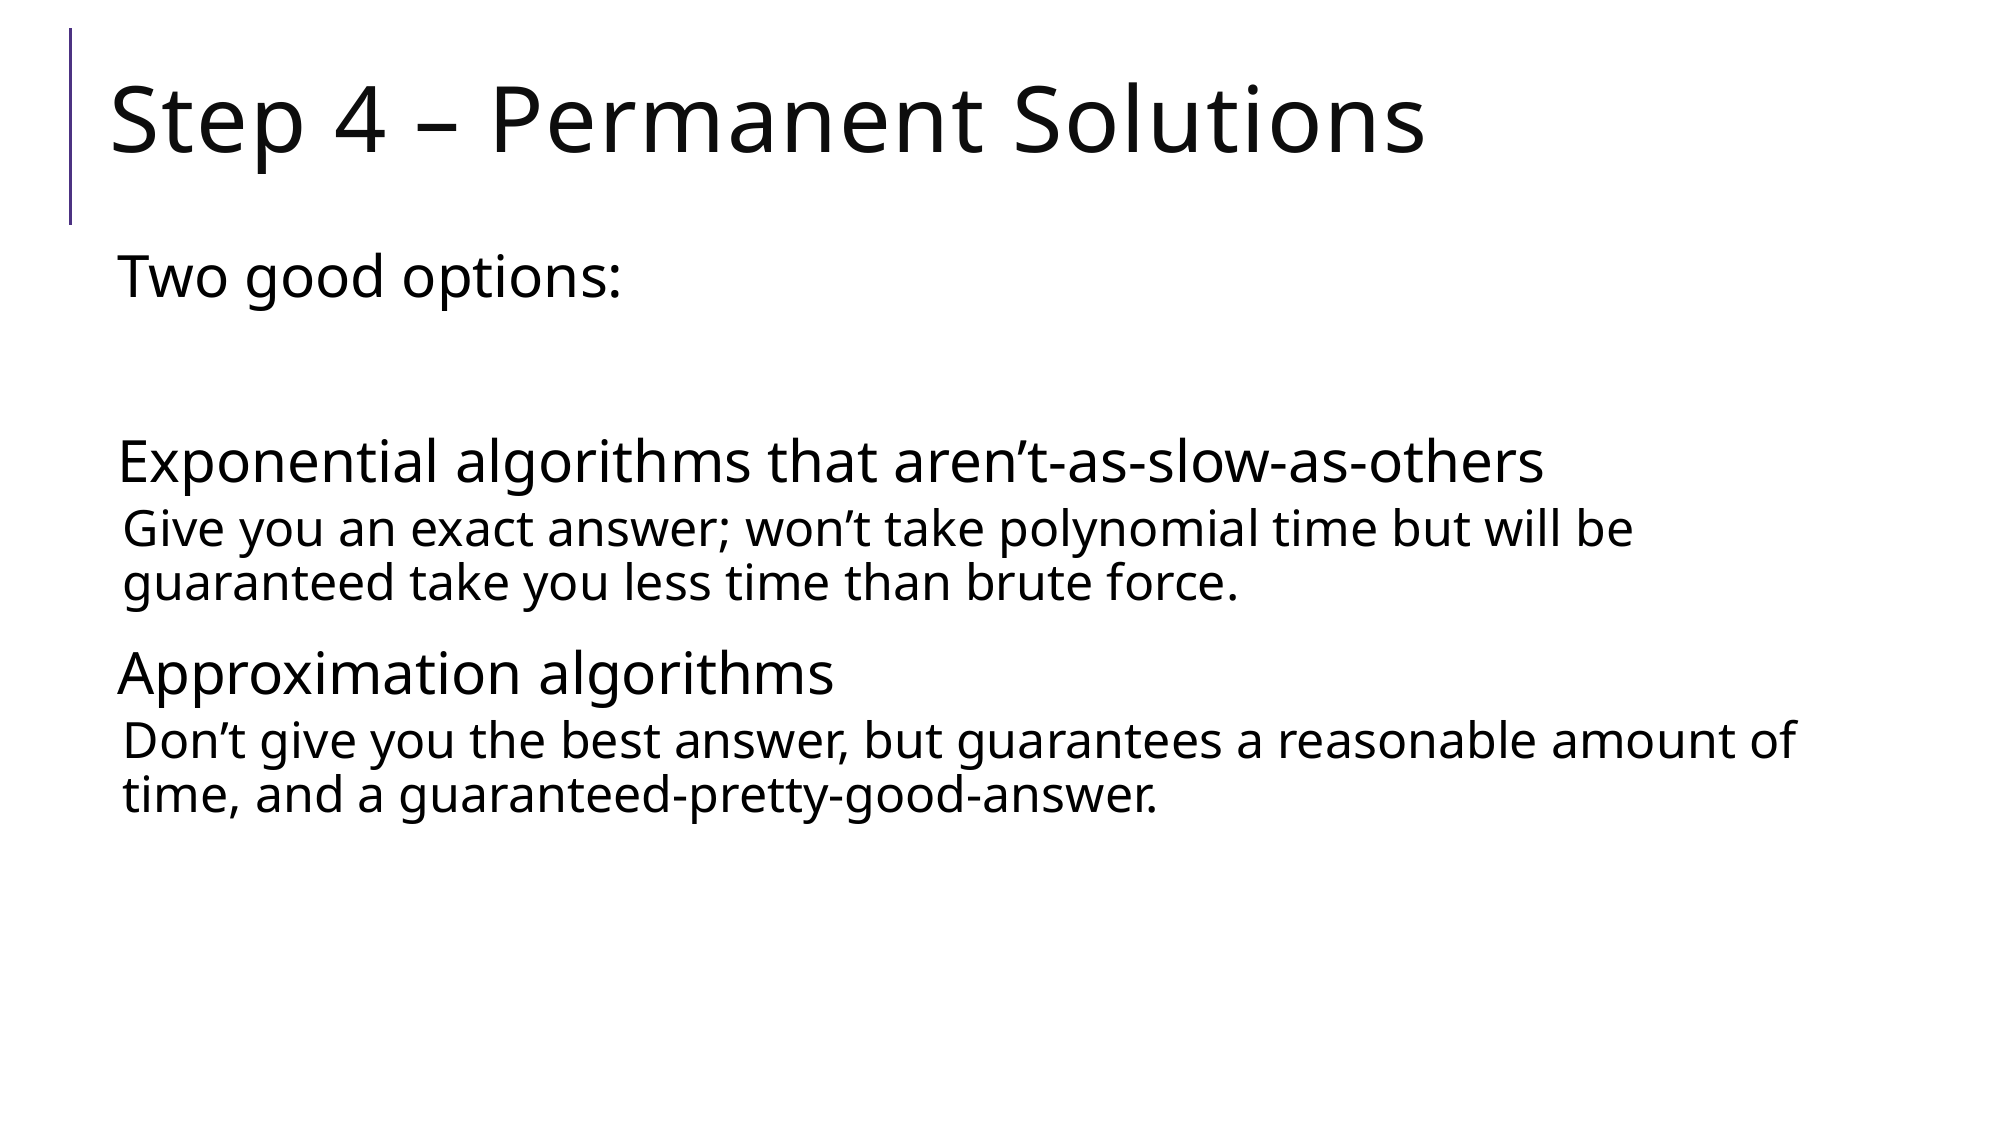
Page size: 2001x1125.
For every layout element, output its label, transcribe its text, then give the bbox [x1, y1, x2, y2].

title Step 4 – Permanent Solutions [94, 43, 1930, 210]
list Two good options: Exponential algorithms that aren’t-as-slow-as-others Give you an exact answer; won’t take polynomial time but will be guaranteed take you less time than brute force. Approximation algorithms Don’t give you the best answer, but guarantees a reasonable amount of time, and a guaranteed-pretty-good-answer. [94, 240, 1930, 1035]
